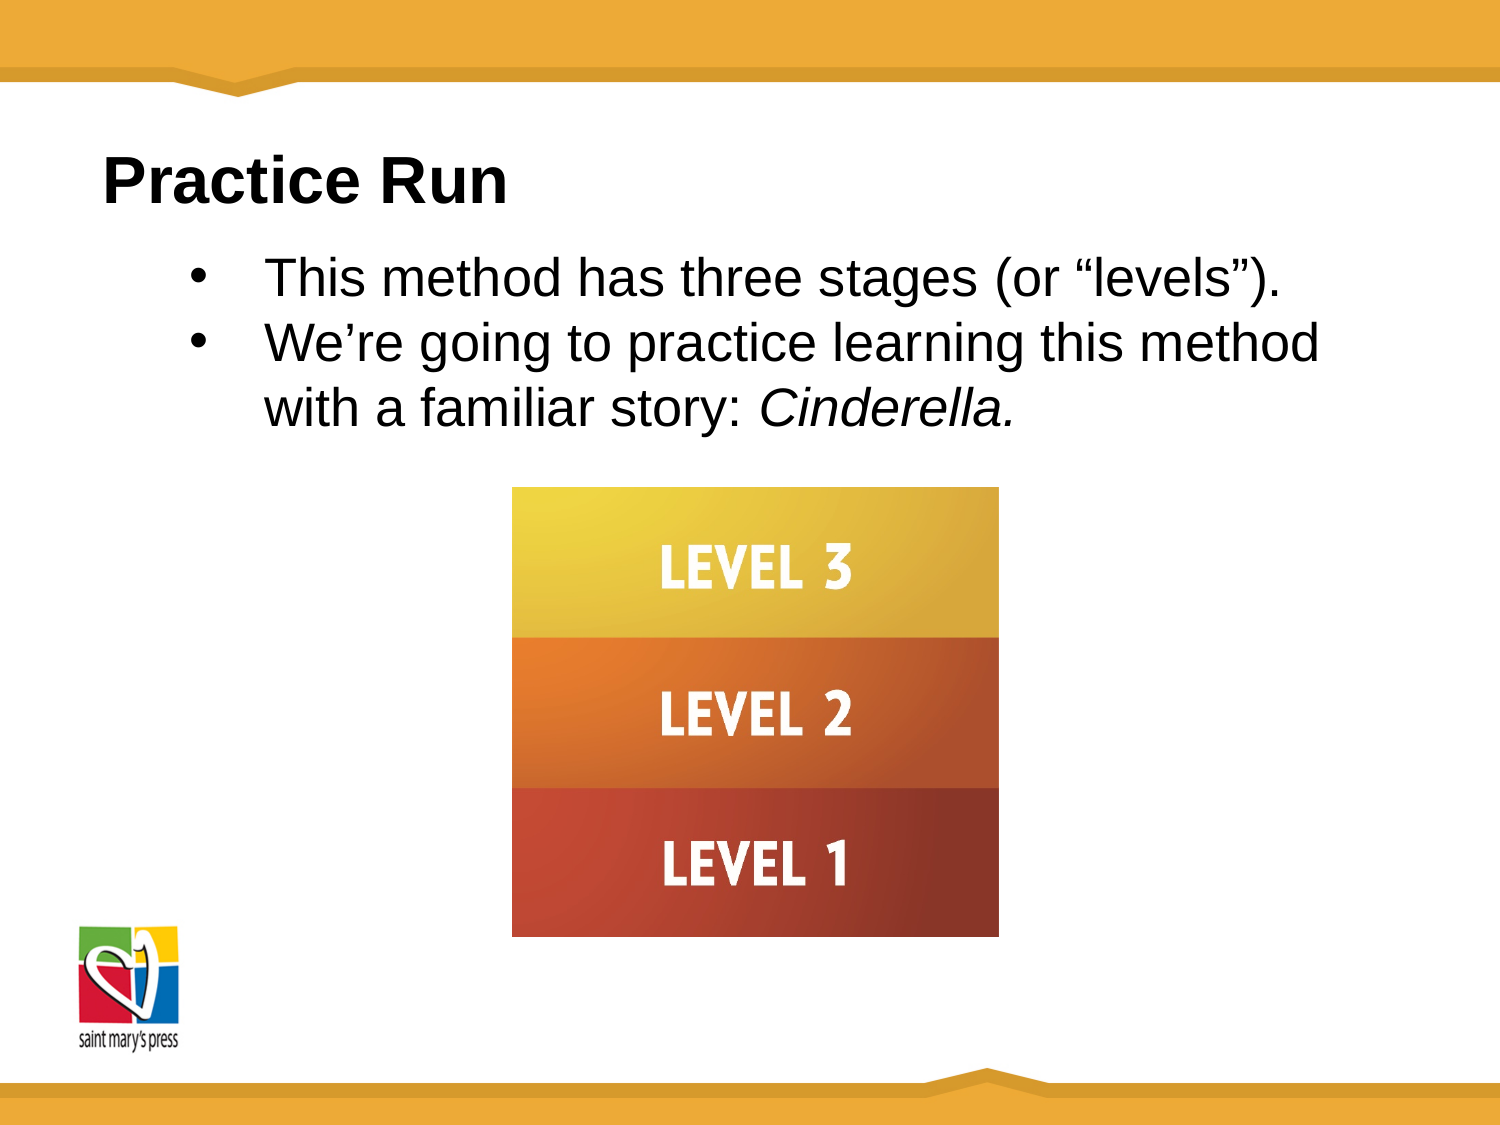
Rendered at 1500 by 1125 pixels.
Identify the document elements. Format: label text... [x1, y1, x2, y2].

title Practice Run [87, 125, 1375, 228]
picture [0, 0, 1500, 1125]
text_box This method has three stages (or “levels”). We’re going to practice learning this method with a familiar story: Cinderella. [174, 249, 1405, 494]
